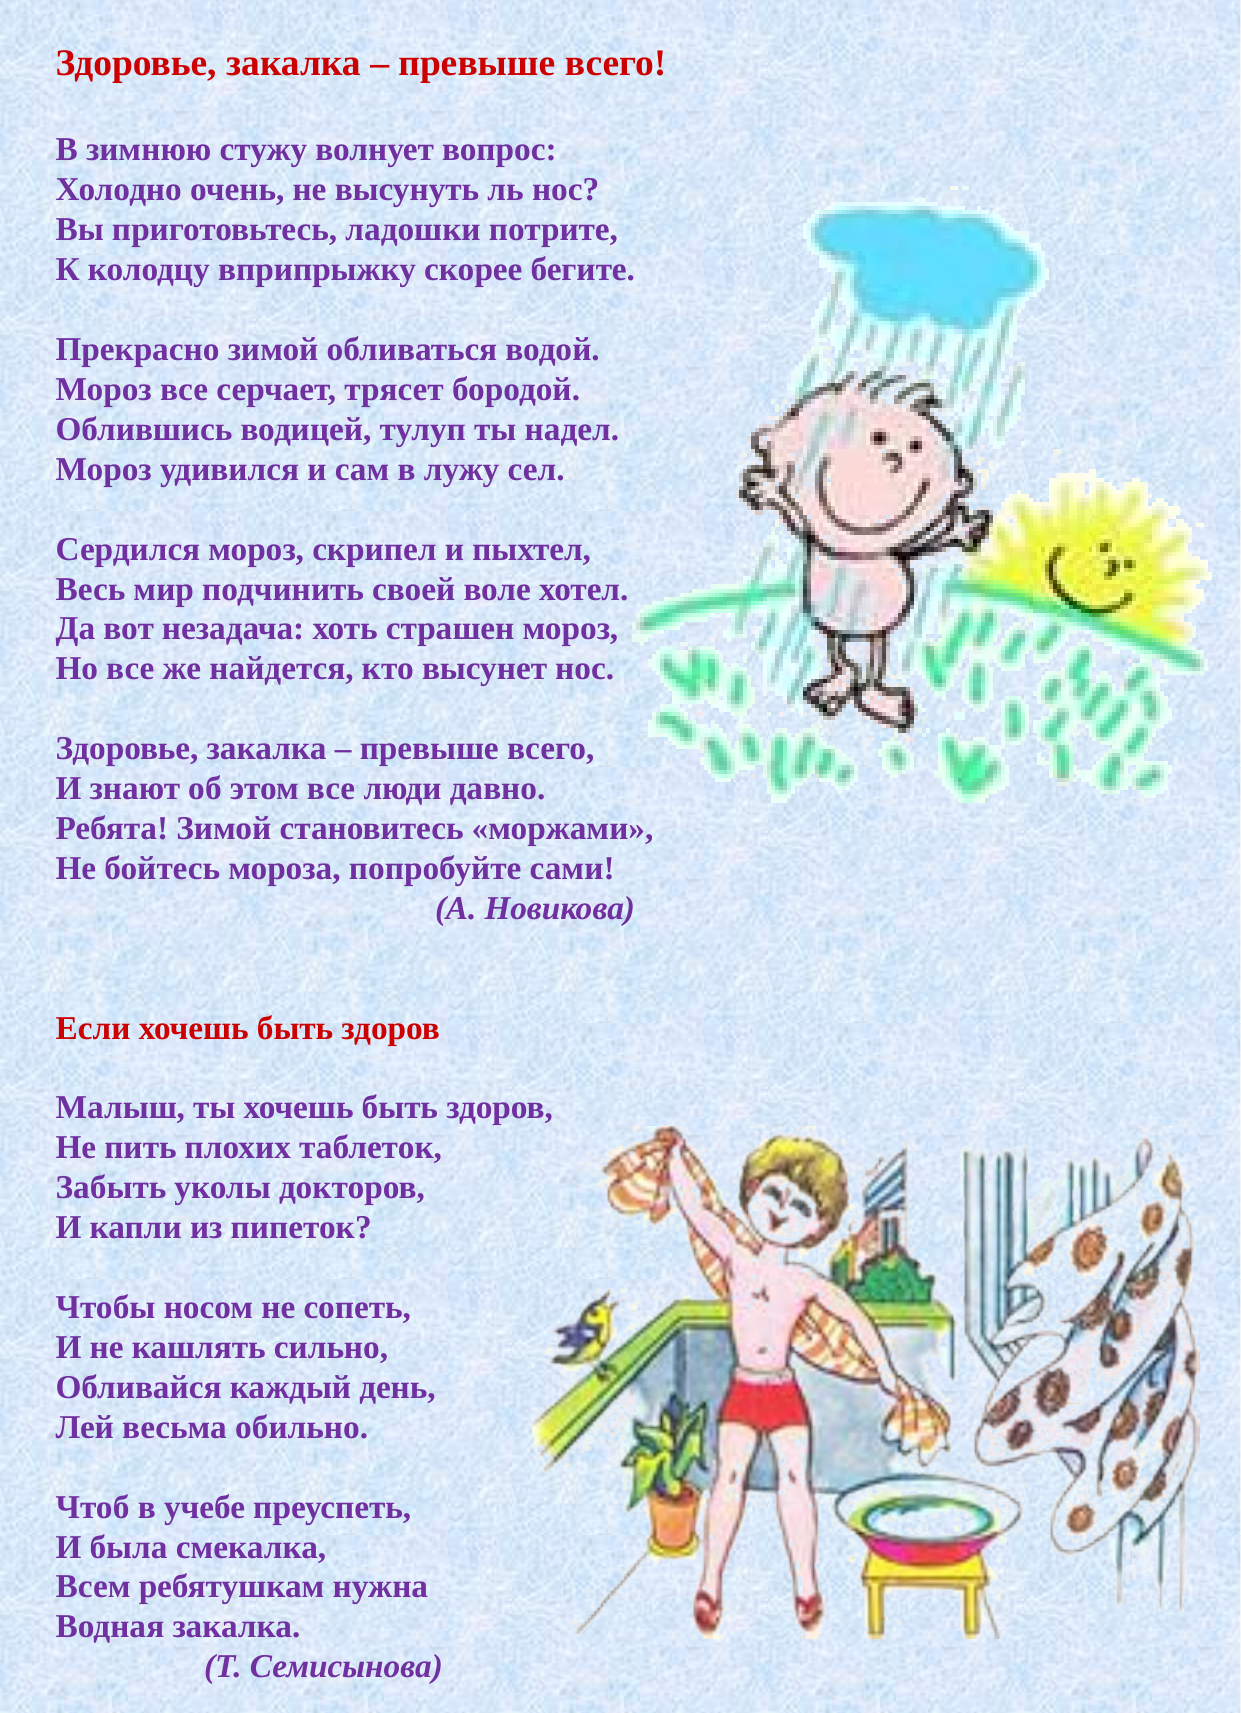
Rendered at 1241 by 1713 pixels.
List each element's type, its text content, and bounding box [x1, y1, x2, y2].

picture [0, 0, 1241, 1713]
text_box Здоровье, закалка – превыше всего! В зимнюю стужу волнует вопрос: Холодно очень, не высунуть ль нос? Вы приготовьтесь, ладошки потрите, К колодцу вприпрыжку скорее бегите. Прекрасно зимой обливаться водой. Мороз все серчает, трясет бородой. Облившись водицей, тулуп ты надел. Мороз удивился и сам в лужу сел. Сердился мороз, скрипел и пыхтел, Весь мир подчинить своей воле хотел. Да вот незадача: хоть страшен мороз, Но все же найдется, кто высунет нос. Здоровье, закалка – превыше всего, И знают об этом все люди давно. Ребята! Зимой становитесь «моржами», Не бойтесь мороза, попробуйте сами! (А. Новикова) Если хочешь быть здоров Малыш, ты хочешь быть здоров, Не пить плохих таблеток, Забыть уколы докторов, И капли из пипеток? Чтобы носом не сопеть, И не кашлять сильно, Обливайся каждый день, Лей весьма обильно. Чтоб в учебе преуспеть, И была смекалка, Всем ребятушкам нужна Водная закалка. (Т. Семисынова) [38, 29, 1189, 1713]
